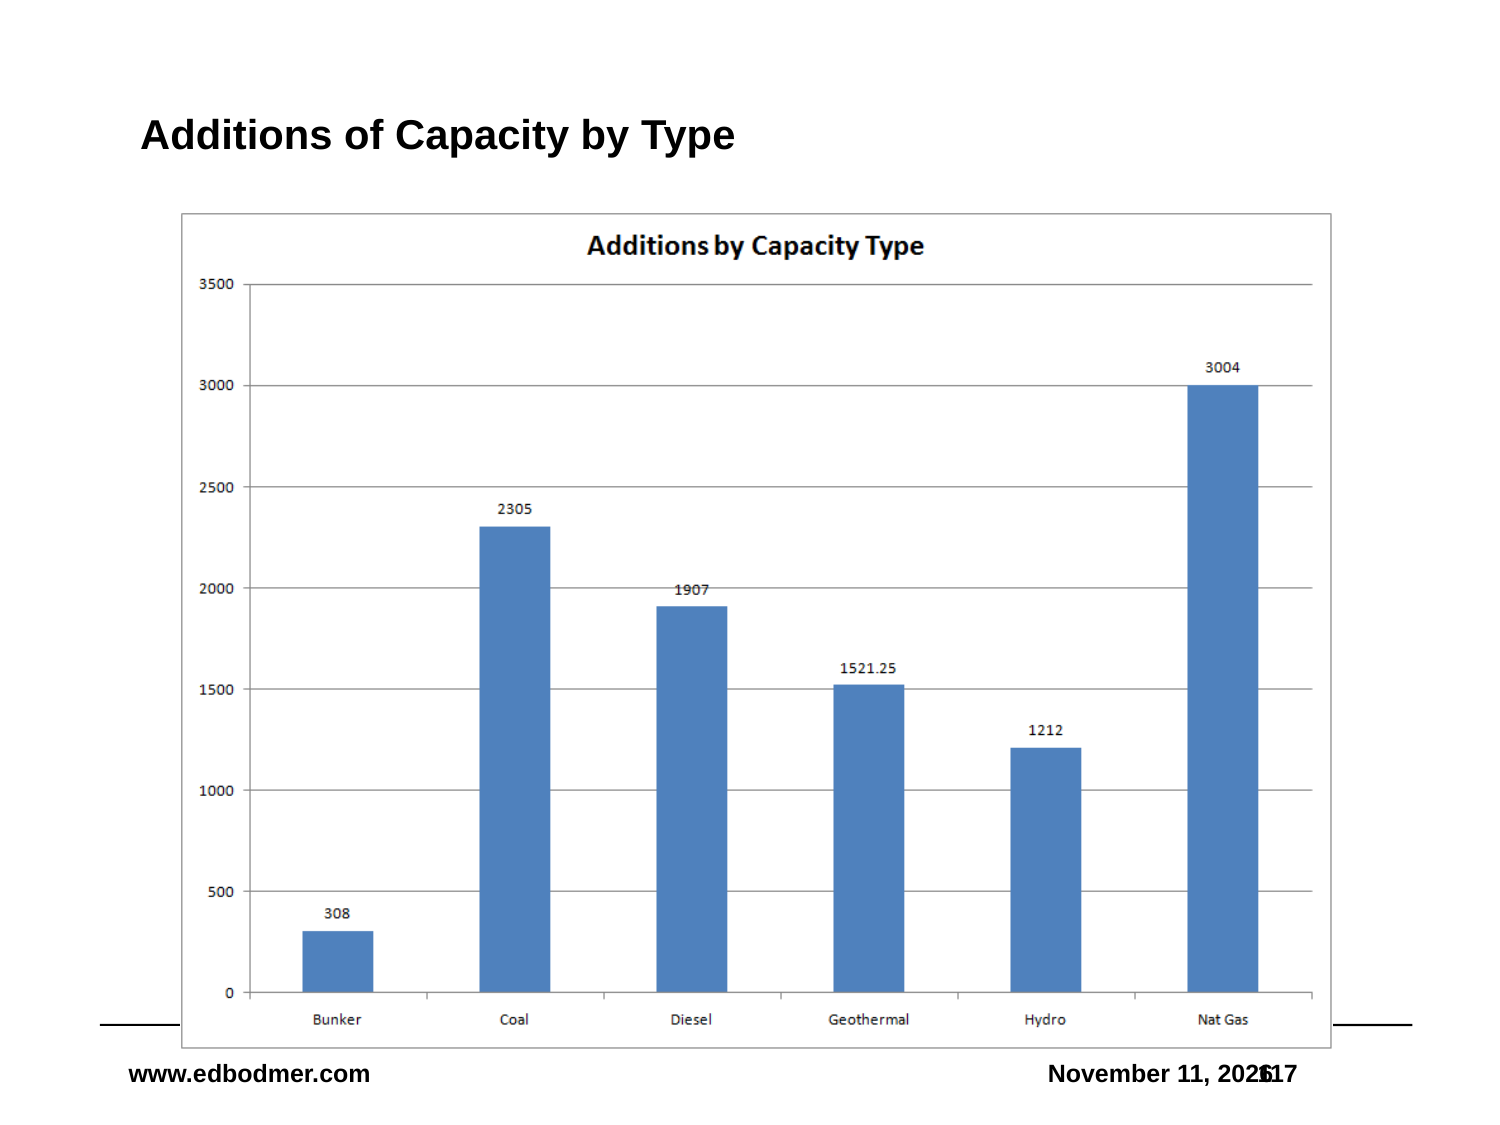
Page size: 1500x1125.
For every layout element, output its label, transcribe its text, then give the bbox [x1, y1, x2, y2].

title Additions of Capacity by Type [124, 99, 1288, 226]
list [179, 212, 1333, 1051]
